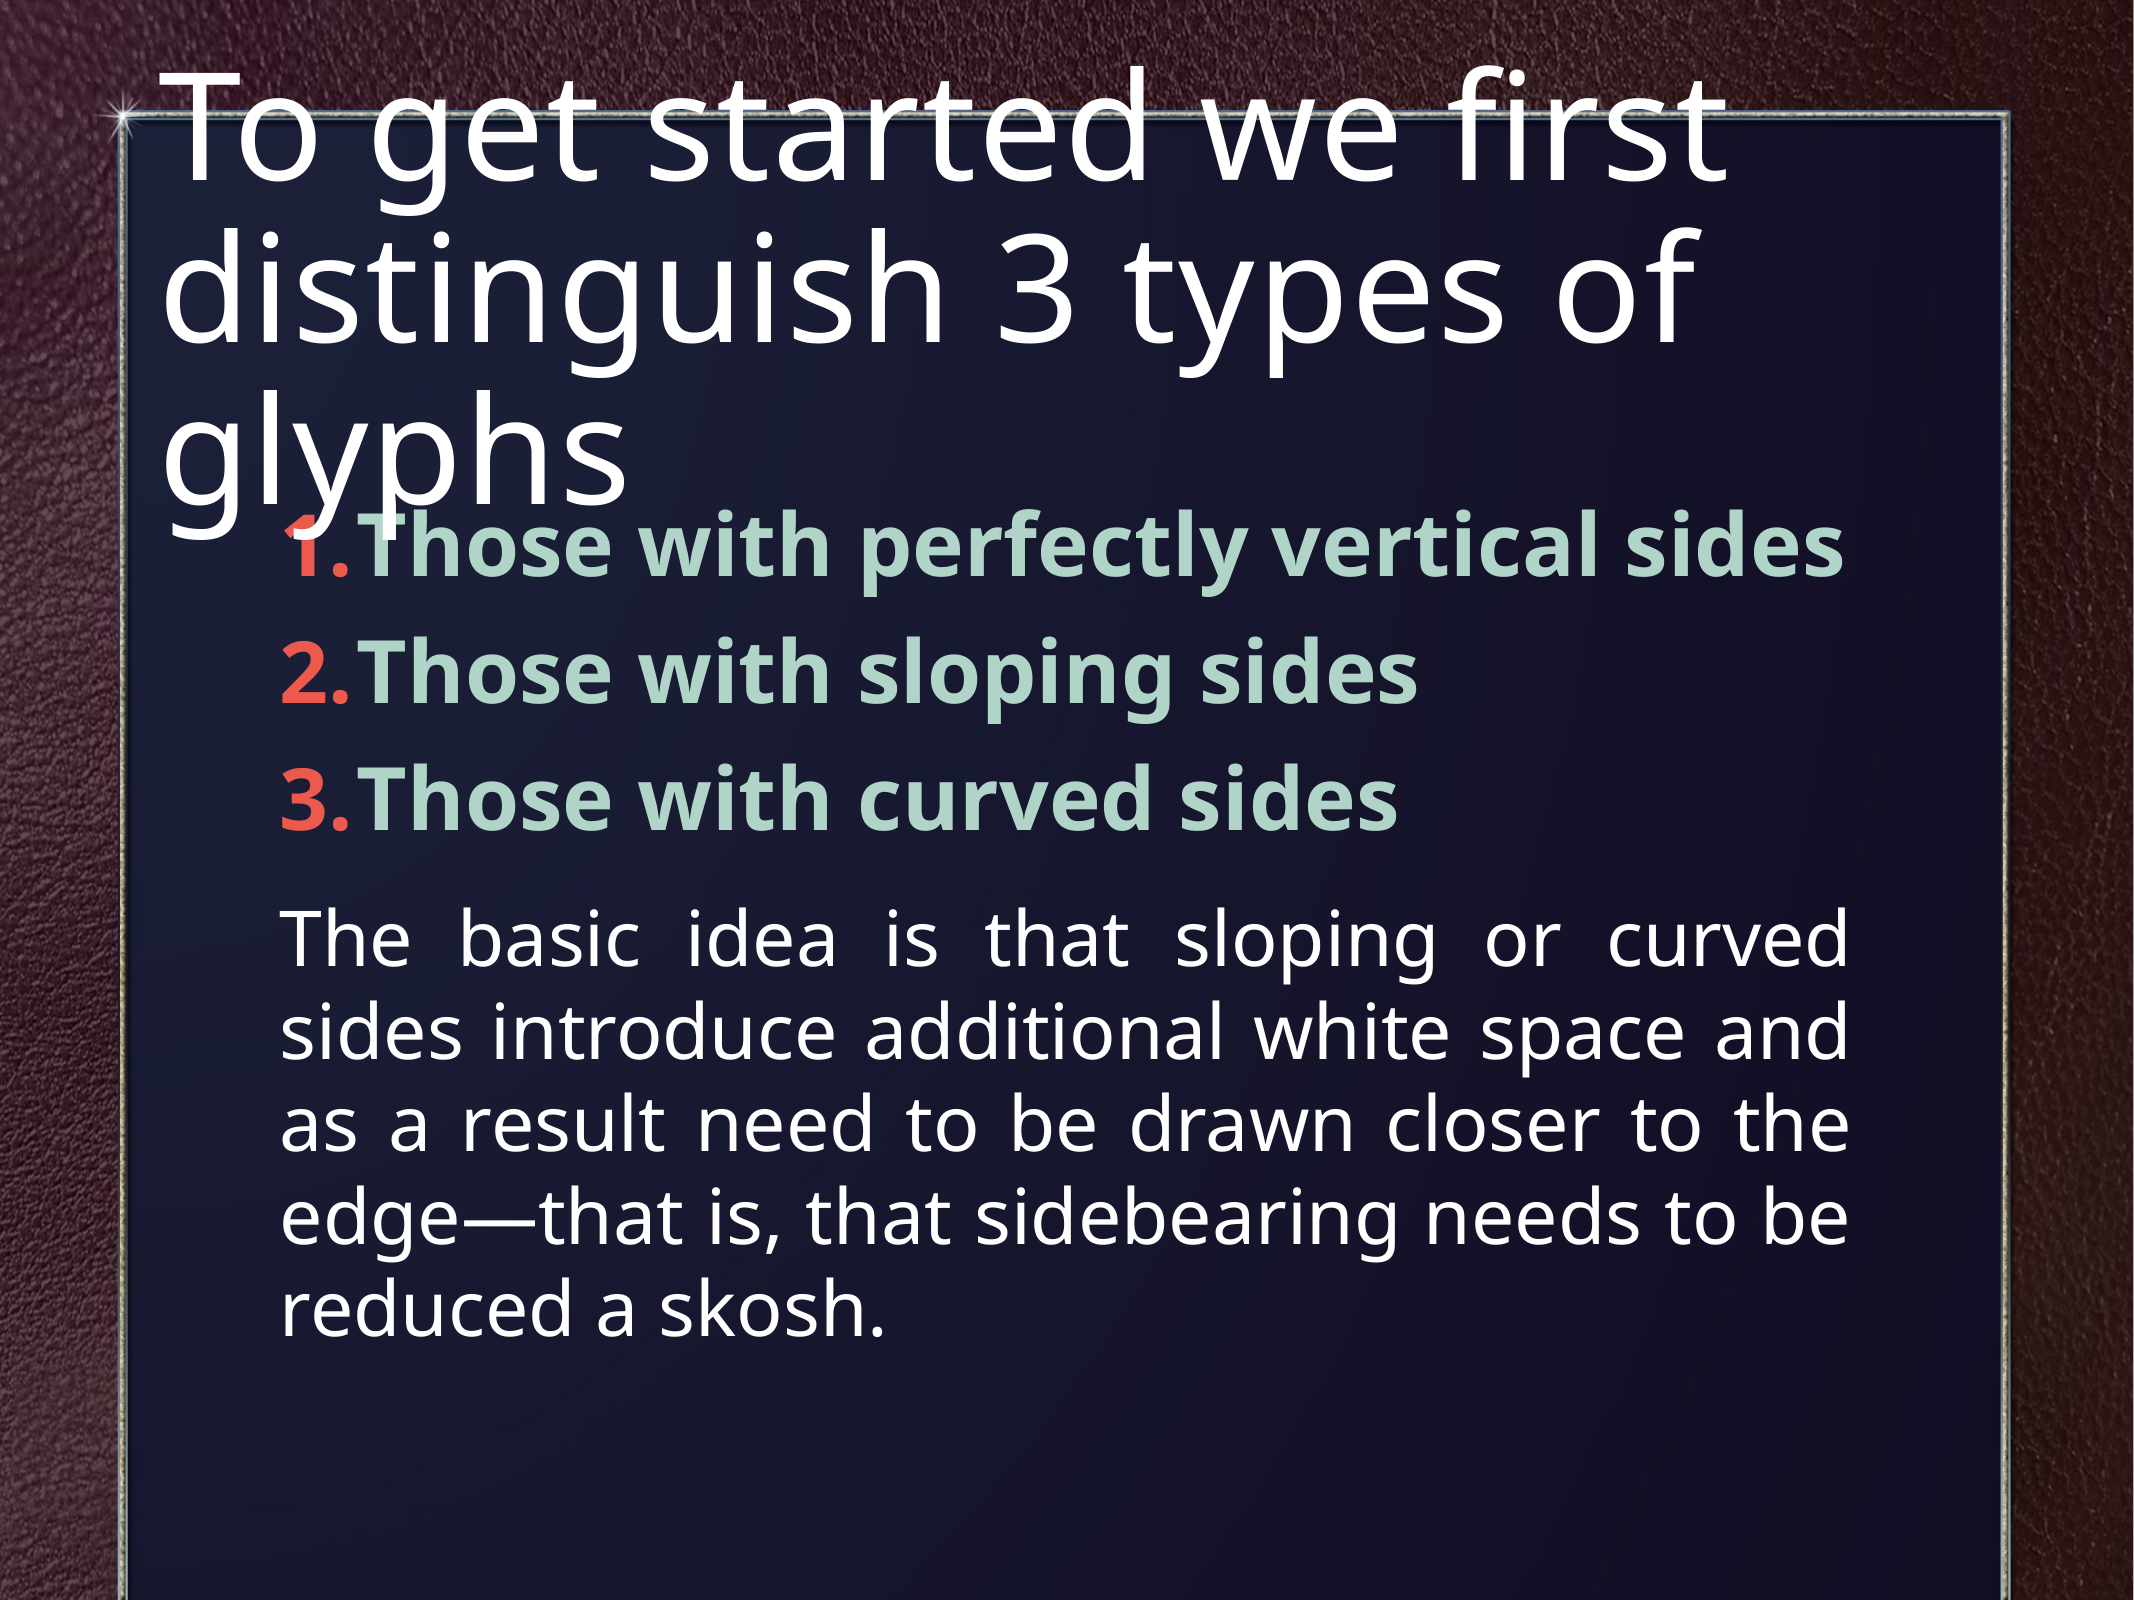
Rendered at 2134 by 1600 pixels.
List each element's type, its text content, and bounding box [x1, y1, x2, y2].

picture [0, 0, 2134, 1600]
text_box To get started we first distinguish 3 types of glyphs [149, 42, 1984, 545]
text_box Those with perfectly vertical sides Those with sloping sides Those with curved sides The basic idea is that sloping or curved sides introduce additional white space and as a result need to be drawn closer to the edge—that is, that sidebearing needs to be reduced a skosh. [271, 545, 1862, 1361]
